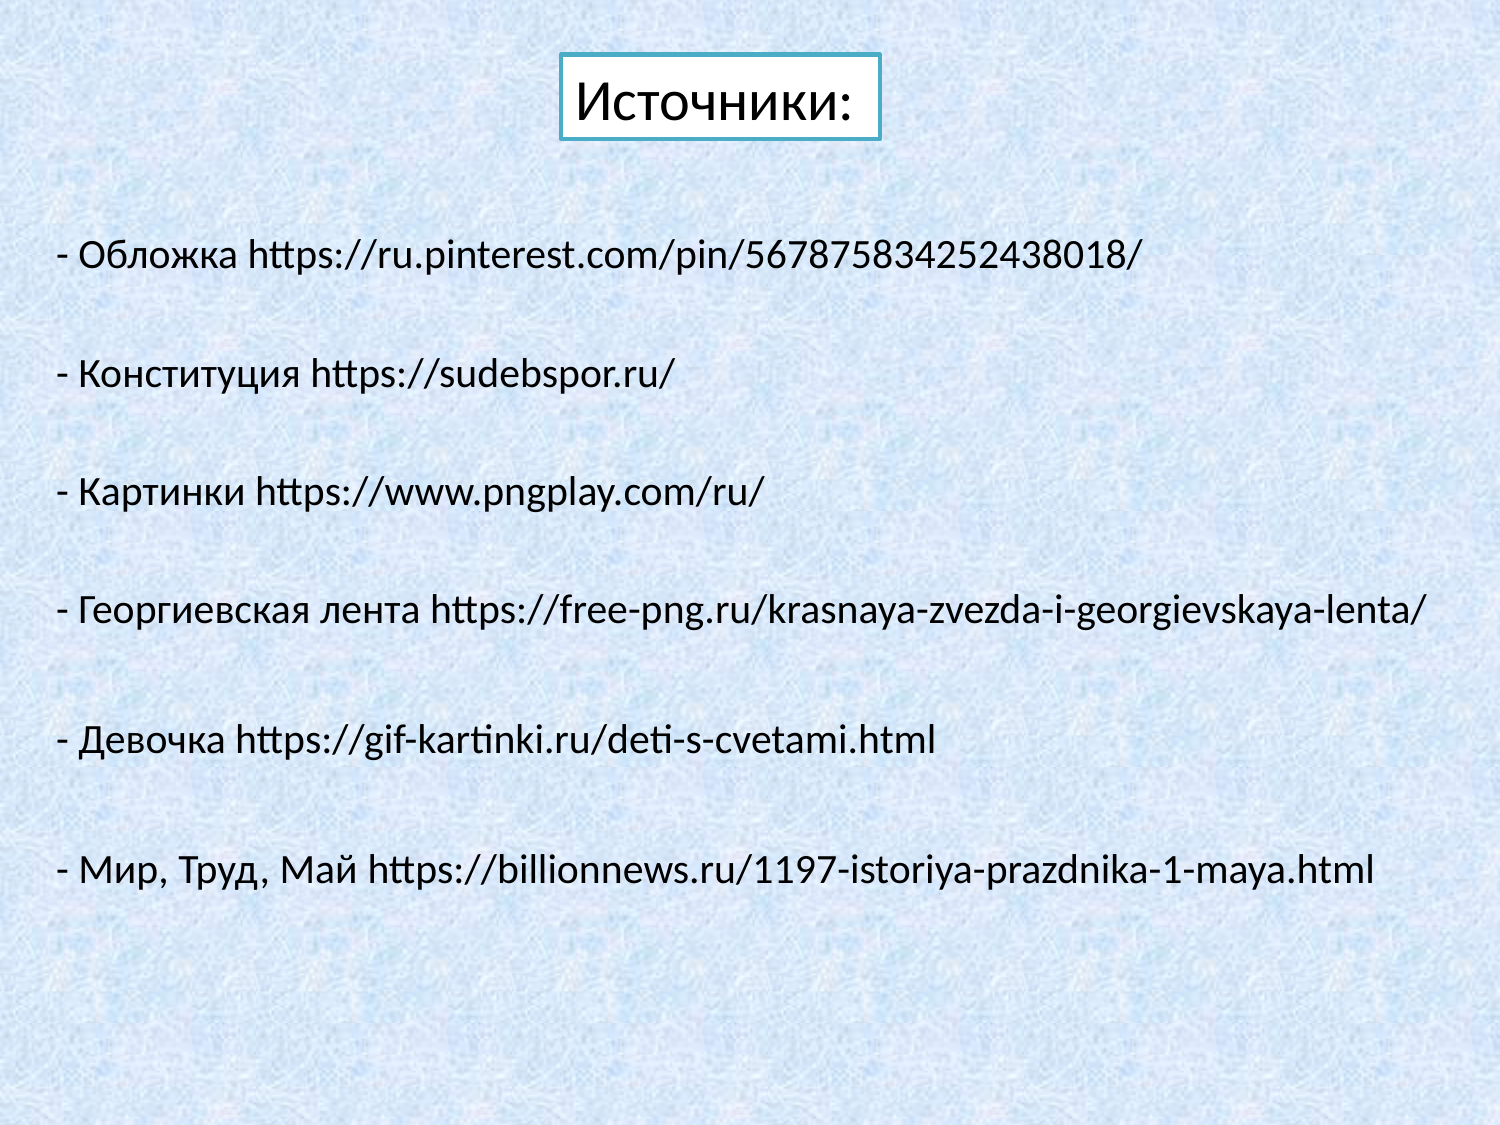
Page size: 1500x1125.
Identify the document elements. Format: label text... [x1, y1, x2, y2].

text_box - Обложка https://ru.pinterest.com/pin/567875834252438018/ [41, 219, 1176, 285]
text_box Источники: [559, 52, 882, 141]
text_box - Георгиевская лента https://free-png.ru/krasnaya-zvezda-i-georgievskaya-lenta/ [41, 574, 1477, 640]
picture [0, 0, 1500, 1125]
text_box - Конституция https://sudebspor.ru/ [41, 338, 963, 403]
text_box - Девочка https://gif-kartinki.ru/deti-s-cvetami.html [41, 704, 1034, 769]
text_box - Мир, Труд, Май https://billionnews.ru/1197-istoriya-prazdnika-1-maya.html [41, 834, 1412, 899]
text_box - Картинки https://www.pngplay.com/ru/ [41, 456, 857, 521]
